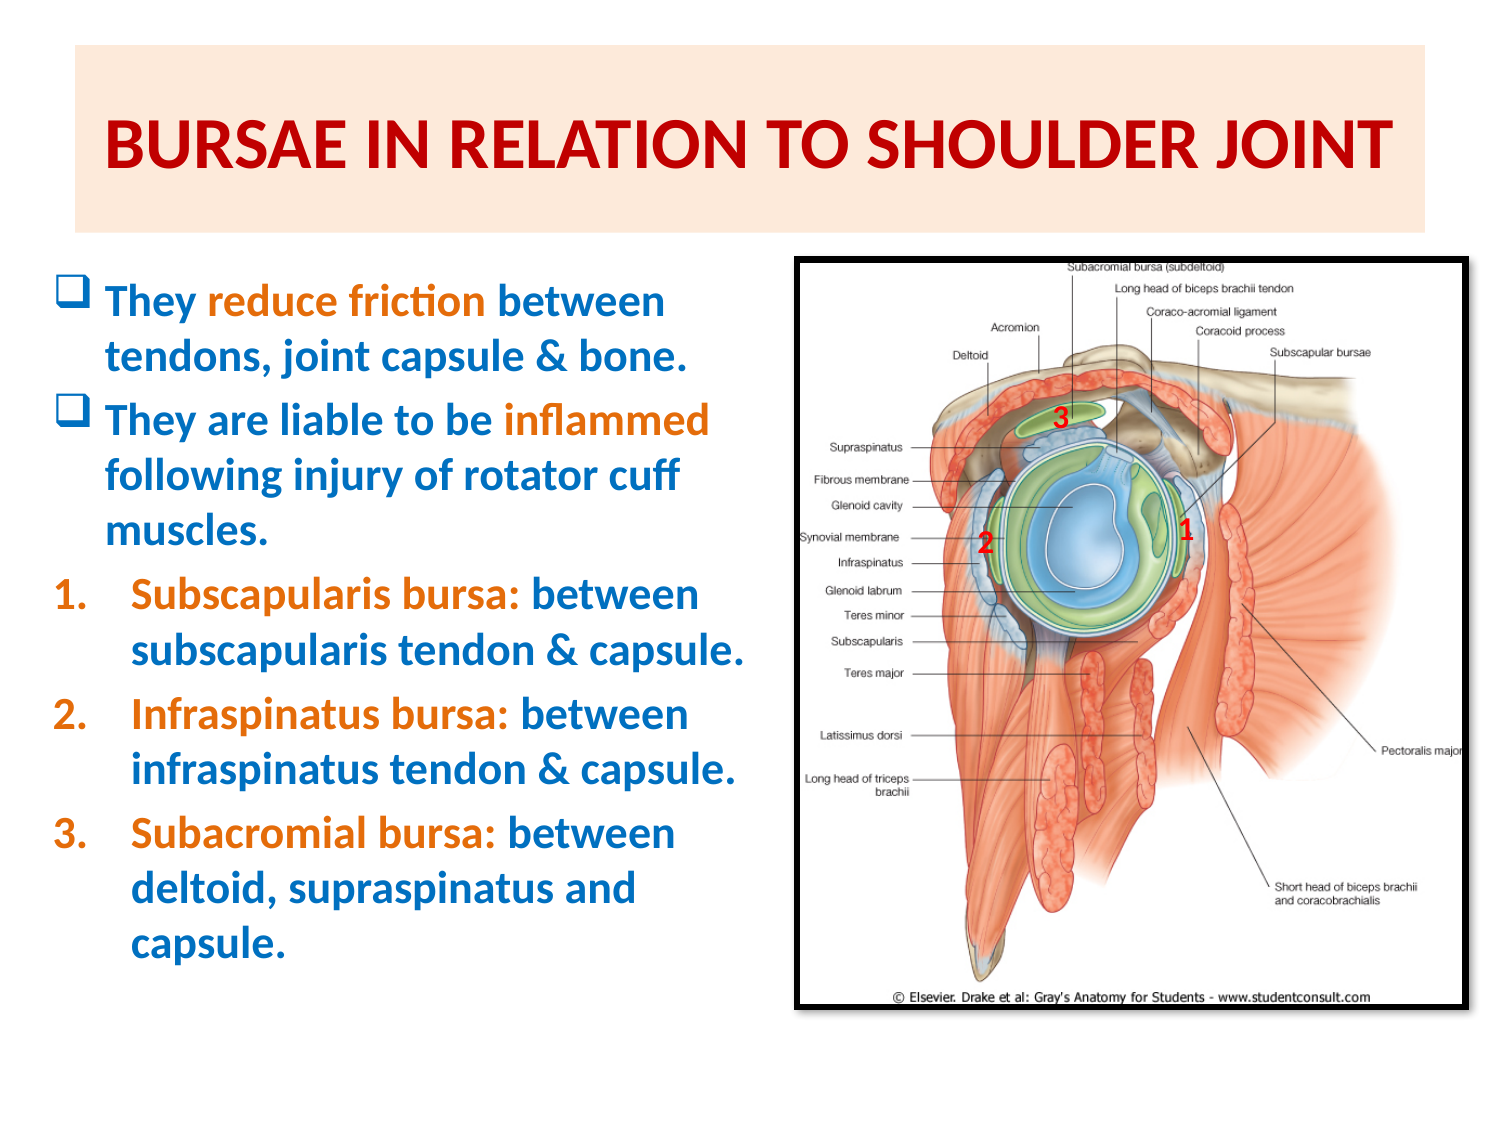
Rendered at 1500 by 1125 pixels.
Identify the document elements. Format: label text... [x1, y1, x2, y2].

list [799, 262, 1463, 1005]
list They reduce friction between tendons, joint capsule & bone. They are liable to be inflammed following injury of rotator cuff muscles. Subscapularis bursa: between subscapularis tendon & capsule. Infraspinatus bursa: between infraspinatus tendon & capsule. Subacromial bursa: between deltoid, supraspinatus and capsule. [37, 262, 763, 1063]
title BURSAE IN RELATION TO SHOULDER JOINT [75, 45, 1425, 233]
